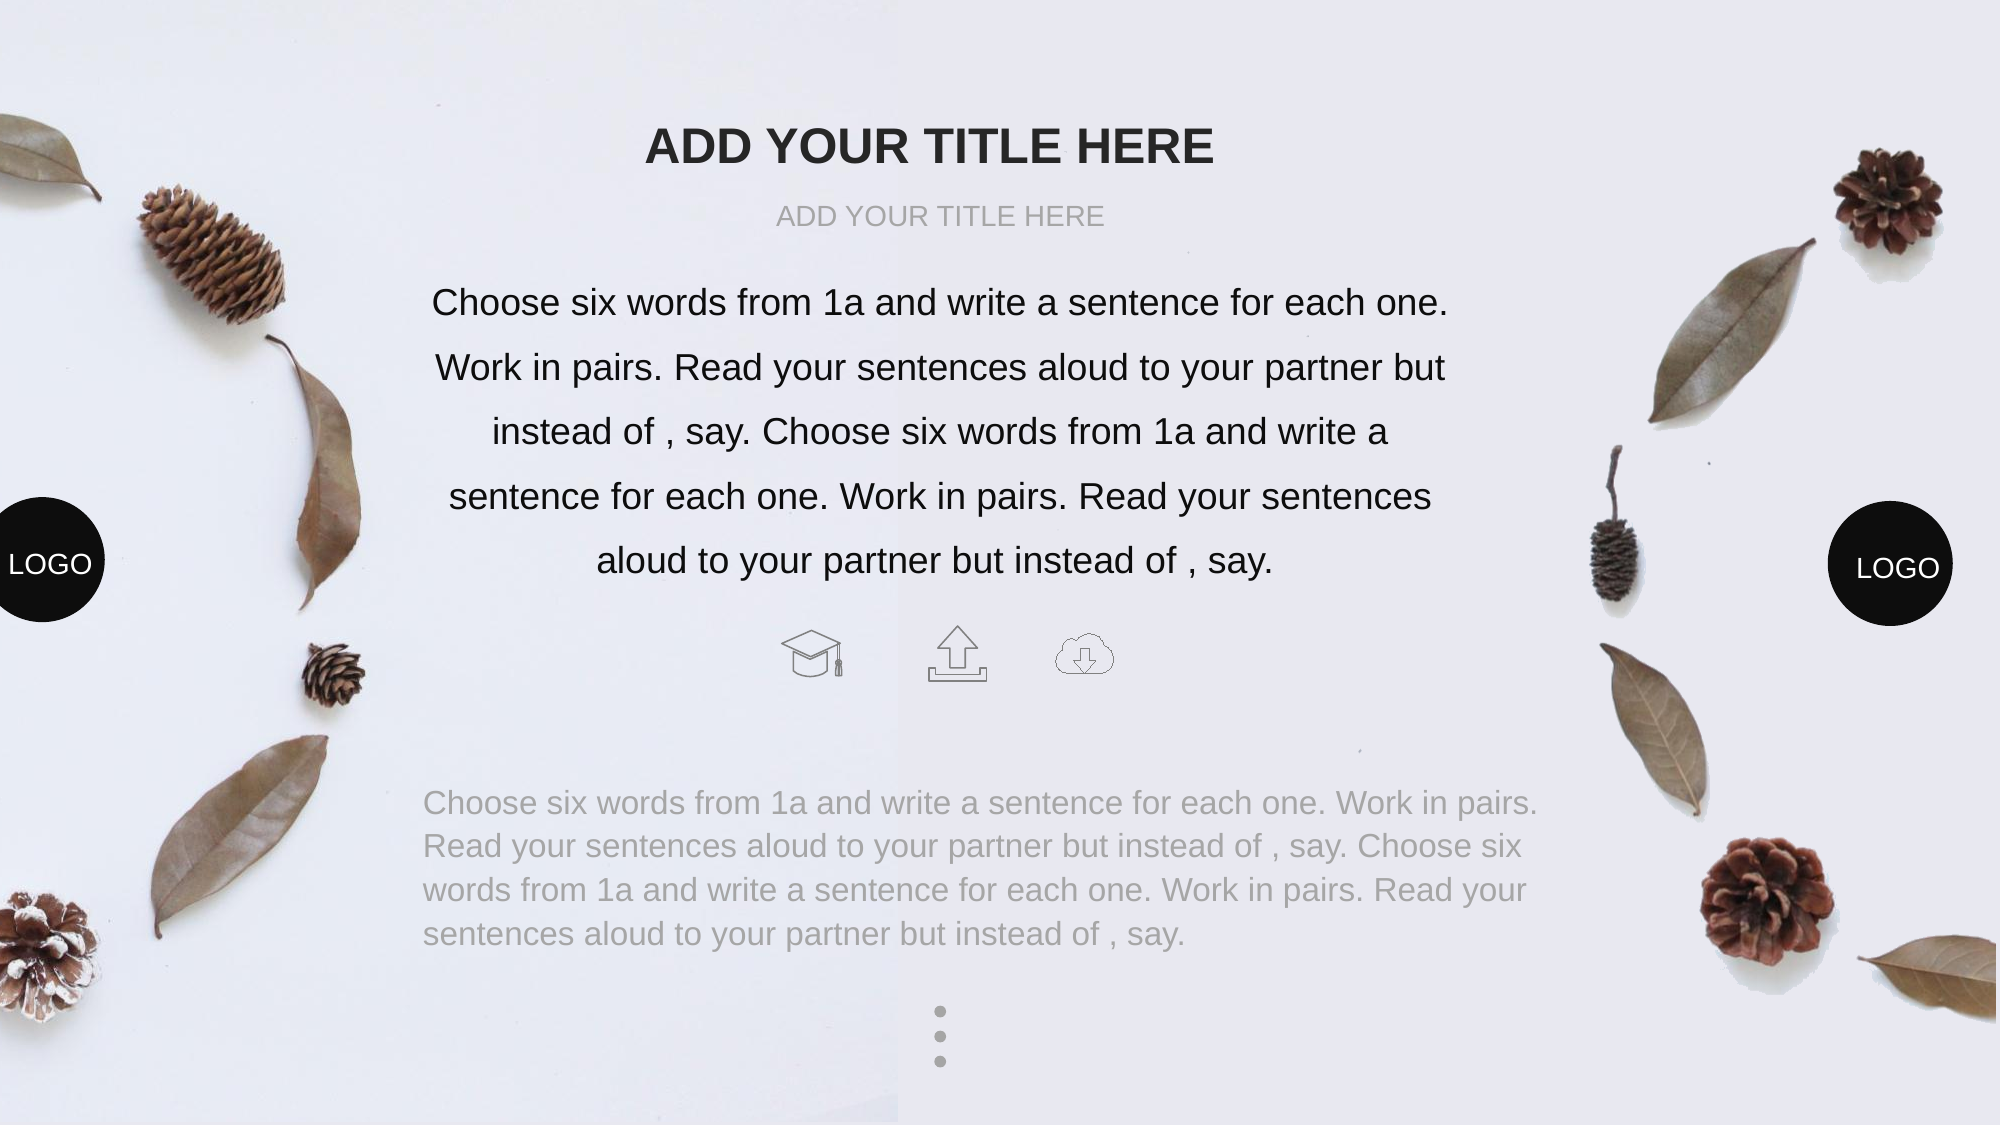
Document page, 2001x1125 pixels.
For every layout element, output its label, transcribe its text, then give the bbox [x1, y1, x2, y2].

text_box ADD YOUR TITLE HERE [898, 106, 1029, 182]
text_box Choose six words from 1a and write a sentence for each one. Work in pairs. Read your sentences aloud to your partner but instead of , say. Choose six words from 1a and write a sentence for each one. Work in pairs. Read your sentences aloud to your partner but instead of , say. [898, 769, 1029, 1004]
picture [0, 0, 898, 1123]
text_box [781, 630, 843, 677]
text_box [928, 625, 987, 681]
picture [1029, 106, 1996, 1125]
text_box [1827, 500, 1957, 626]
text_box ADD YOUR TITLE HERE [898, 189, 1029, 240]
text_box Choose six words from 1a and write a sentence for each one. Work in pairs. Read your sentences aloud to your partner but instead of , say. Choose six words from 1a and write a sentence for each one. Work in pairs. Read your sentences aloud to your partner but instead of , say. [898, 251, 1029, 589]
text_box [934, 1005, 947, 1068]
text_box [0, 497, 109, 623]
